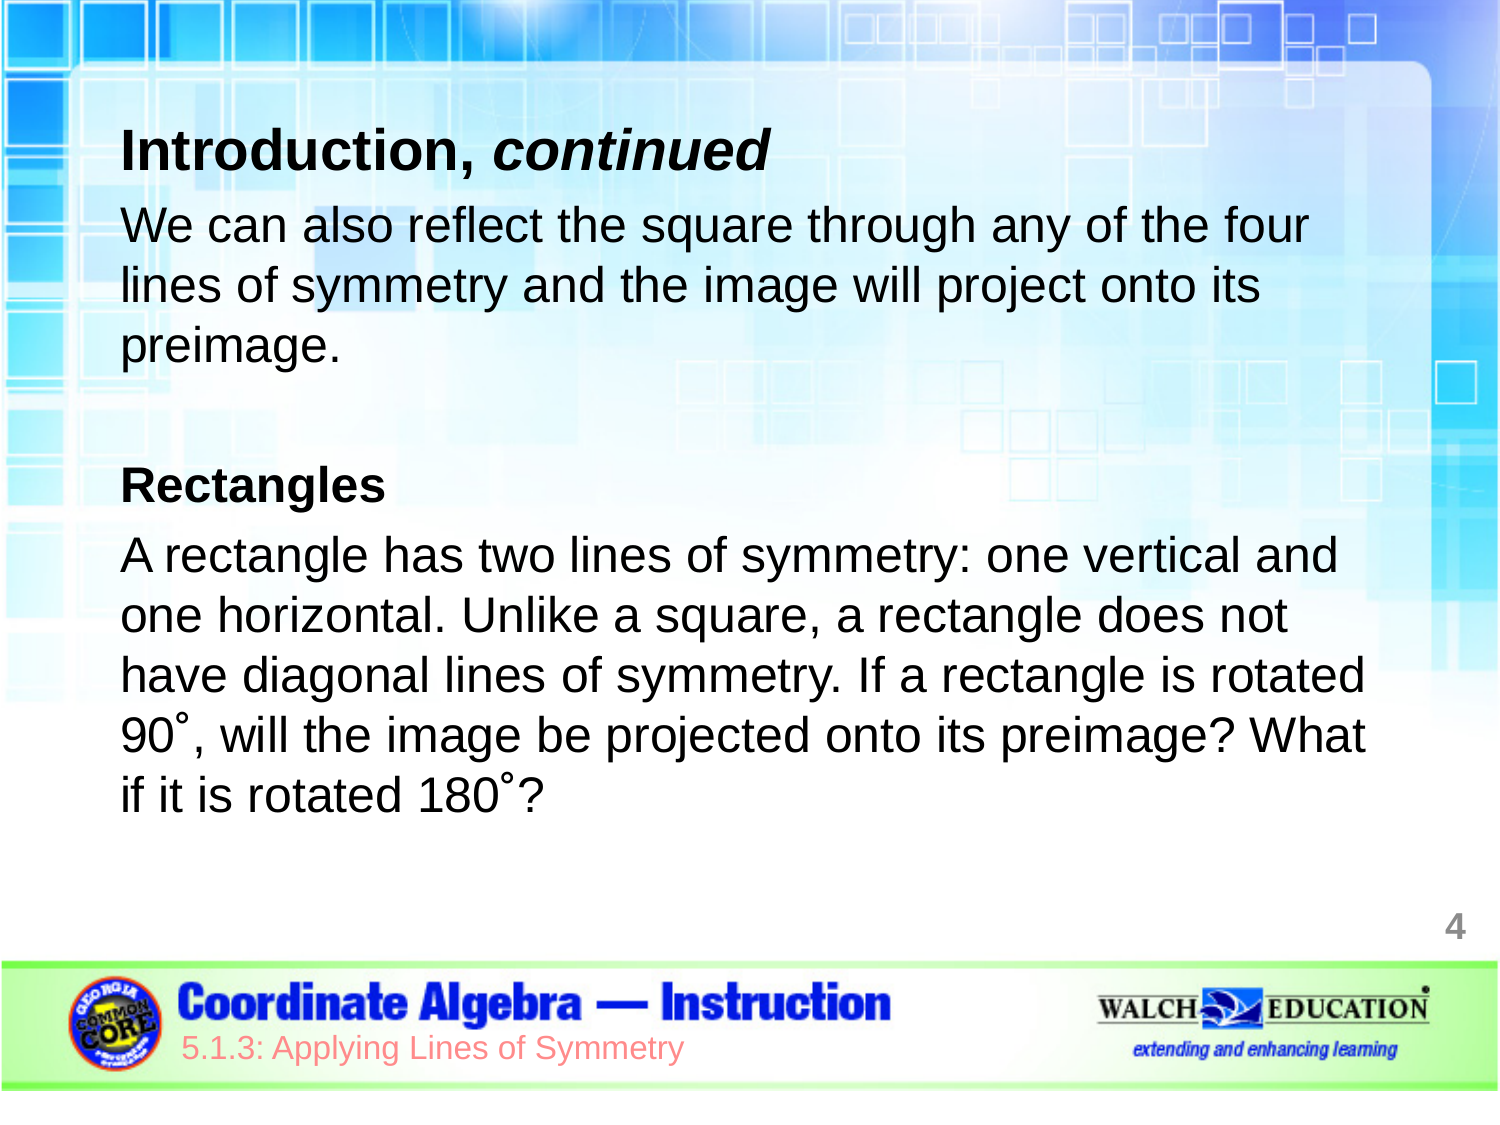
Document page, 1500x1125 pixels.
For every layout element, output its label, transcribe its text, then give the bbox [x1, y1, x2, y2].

subtitle Introduction, continued We can also reflect the square through any of the four lines of symmetry and the image will project onto its preimage. Rectangles A rectangle has two lines of symmetry: one vertical and one horizontal. Unlike a square, a rectangle does not have diagonal lines of symmetry. If a rectangle is rotated 90˚, will the image be projected onto its preimage? What if it is rotated 180˚? [105, 105, 1394, 925]
footer 5.1.3: Applying Lines of Symmetry [166, 1024, 1080, 1069]
slide_number 4 [1361, 901, 1481, 949]
picture [1, 0, 1500, 1091]
